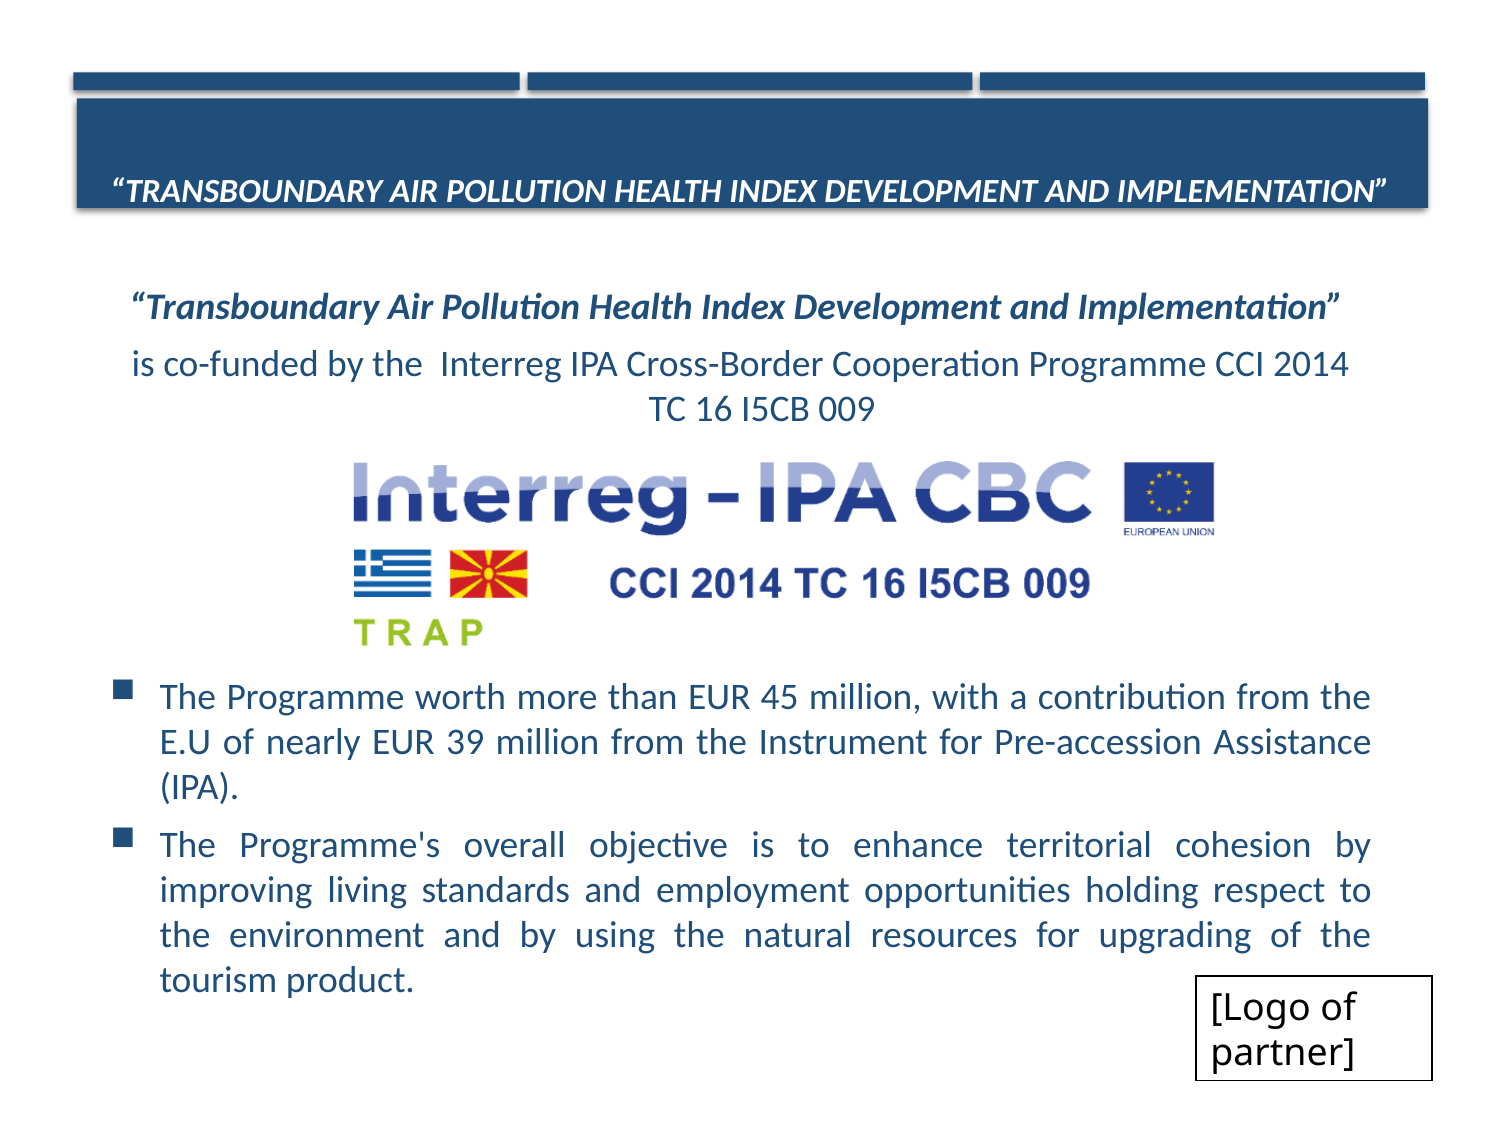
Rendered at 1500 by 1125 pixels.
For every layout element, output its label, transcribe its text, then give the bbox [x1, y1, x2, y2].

title “Transboundary Air Pollution Health Index Development and Implementation” [94, 133, 1406, 217]
picture [324, 460, 1223, 665]
list “Transboundary Air Pollution Health Index Development and Implementation” is co-funded by the Interreg IPA Cross-Border Cooperation Programme CCI 2014 TC 16 I5CB 009 The Programme worth more than EUR 45 million, with a contribution from the E.U of nearly EUR 39 million from the Instrument for Pre-accession Assistance (IPA). The Programme's overall objective is to enhance territorial cohesion by improving living standards and employment opportunities holding respect to the environment and by using the natural resources for upgrading of the tourism product. [94, 316, 1388, 1023]
